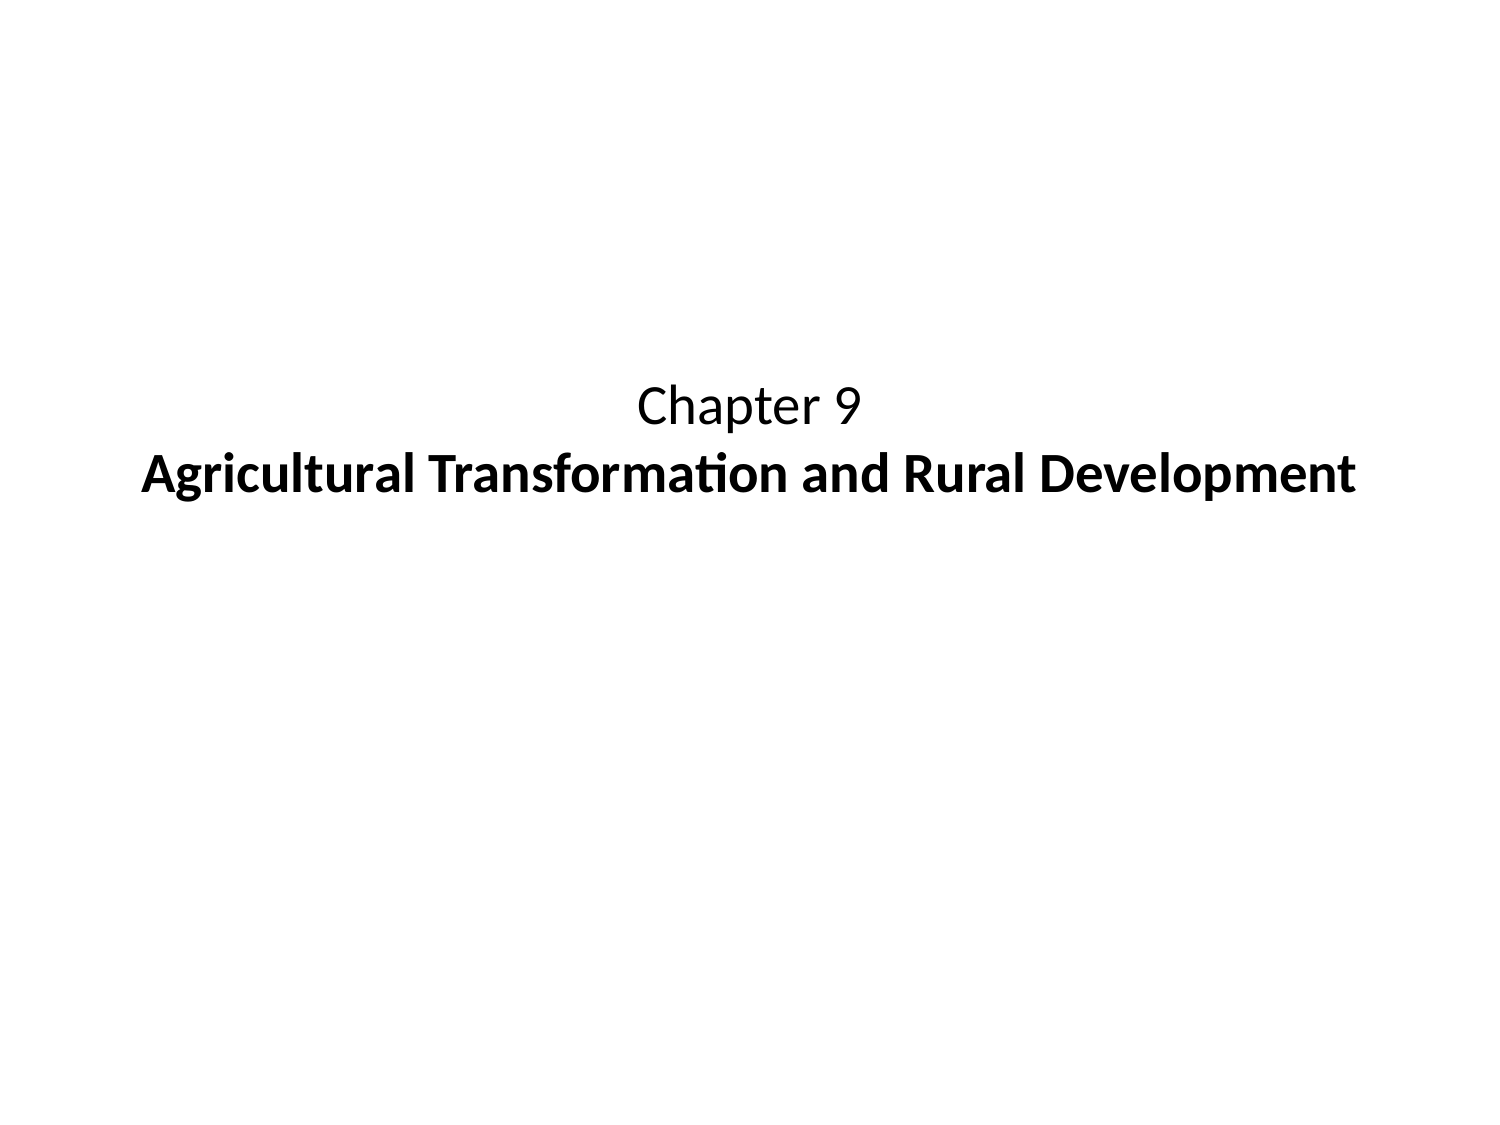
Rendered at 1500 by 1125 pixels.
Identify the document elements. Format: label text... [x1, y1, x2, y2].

title Chapter 9 Agricultural Transformation and Rural Development [112, 349, 1388, 591]
